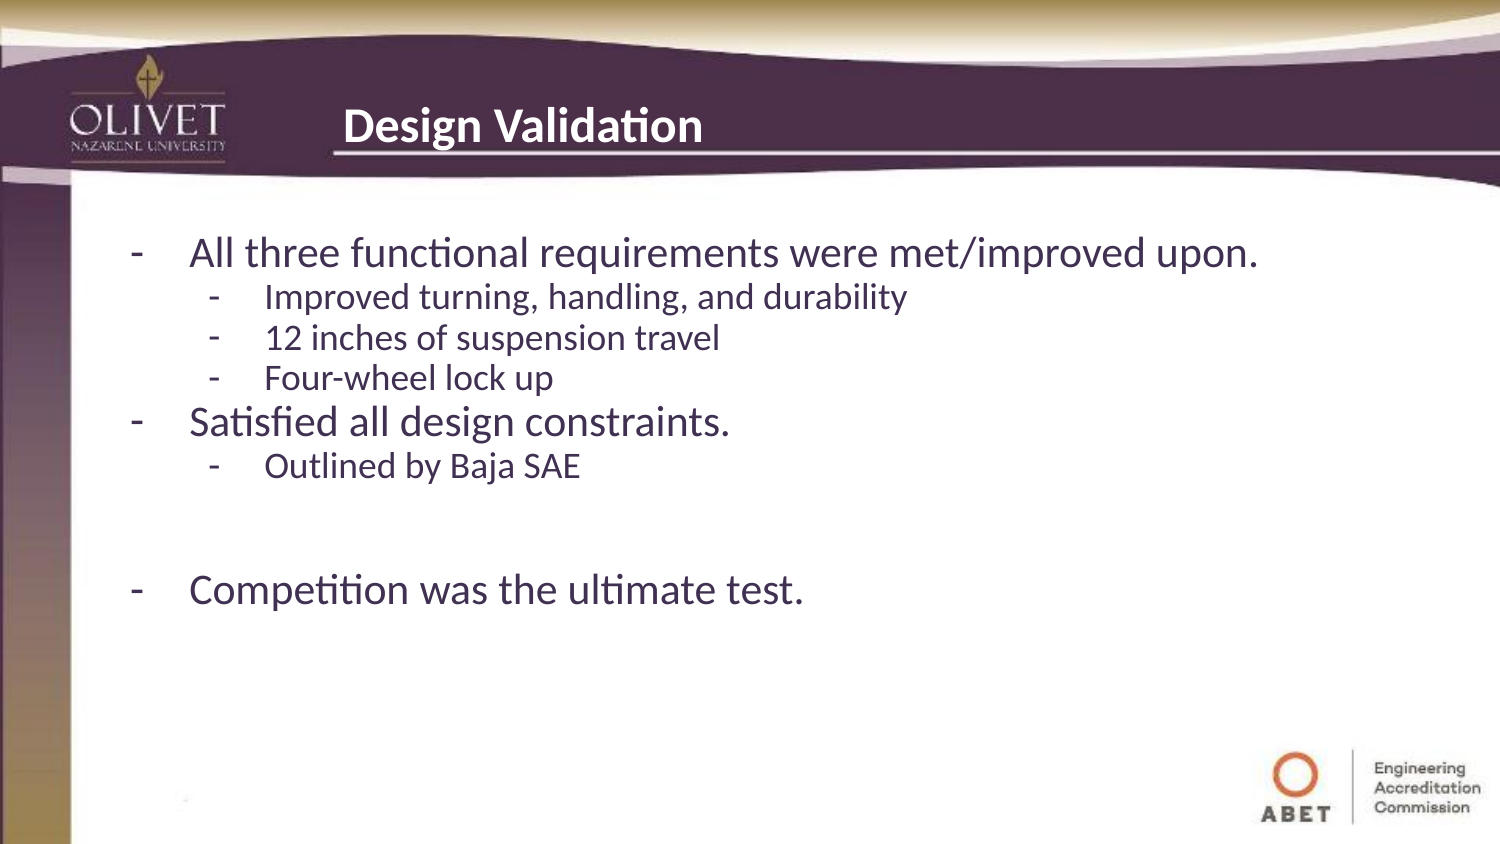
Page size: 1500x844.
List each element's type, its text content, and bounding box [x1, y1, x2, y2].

title Design Validation [331, 44, 1397, 208]
list All three functional requirements were met/improved upon. Improved turning, handling, and durability 12 inches of suspension travel Four-wheel lock up Satisfied all design constraints. Outlined by Baja SAE Competition was the ultimate test. [103, 224, 1397, 760]
picture [0, 0, 1500, 844]
